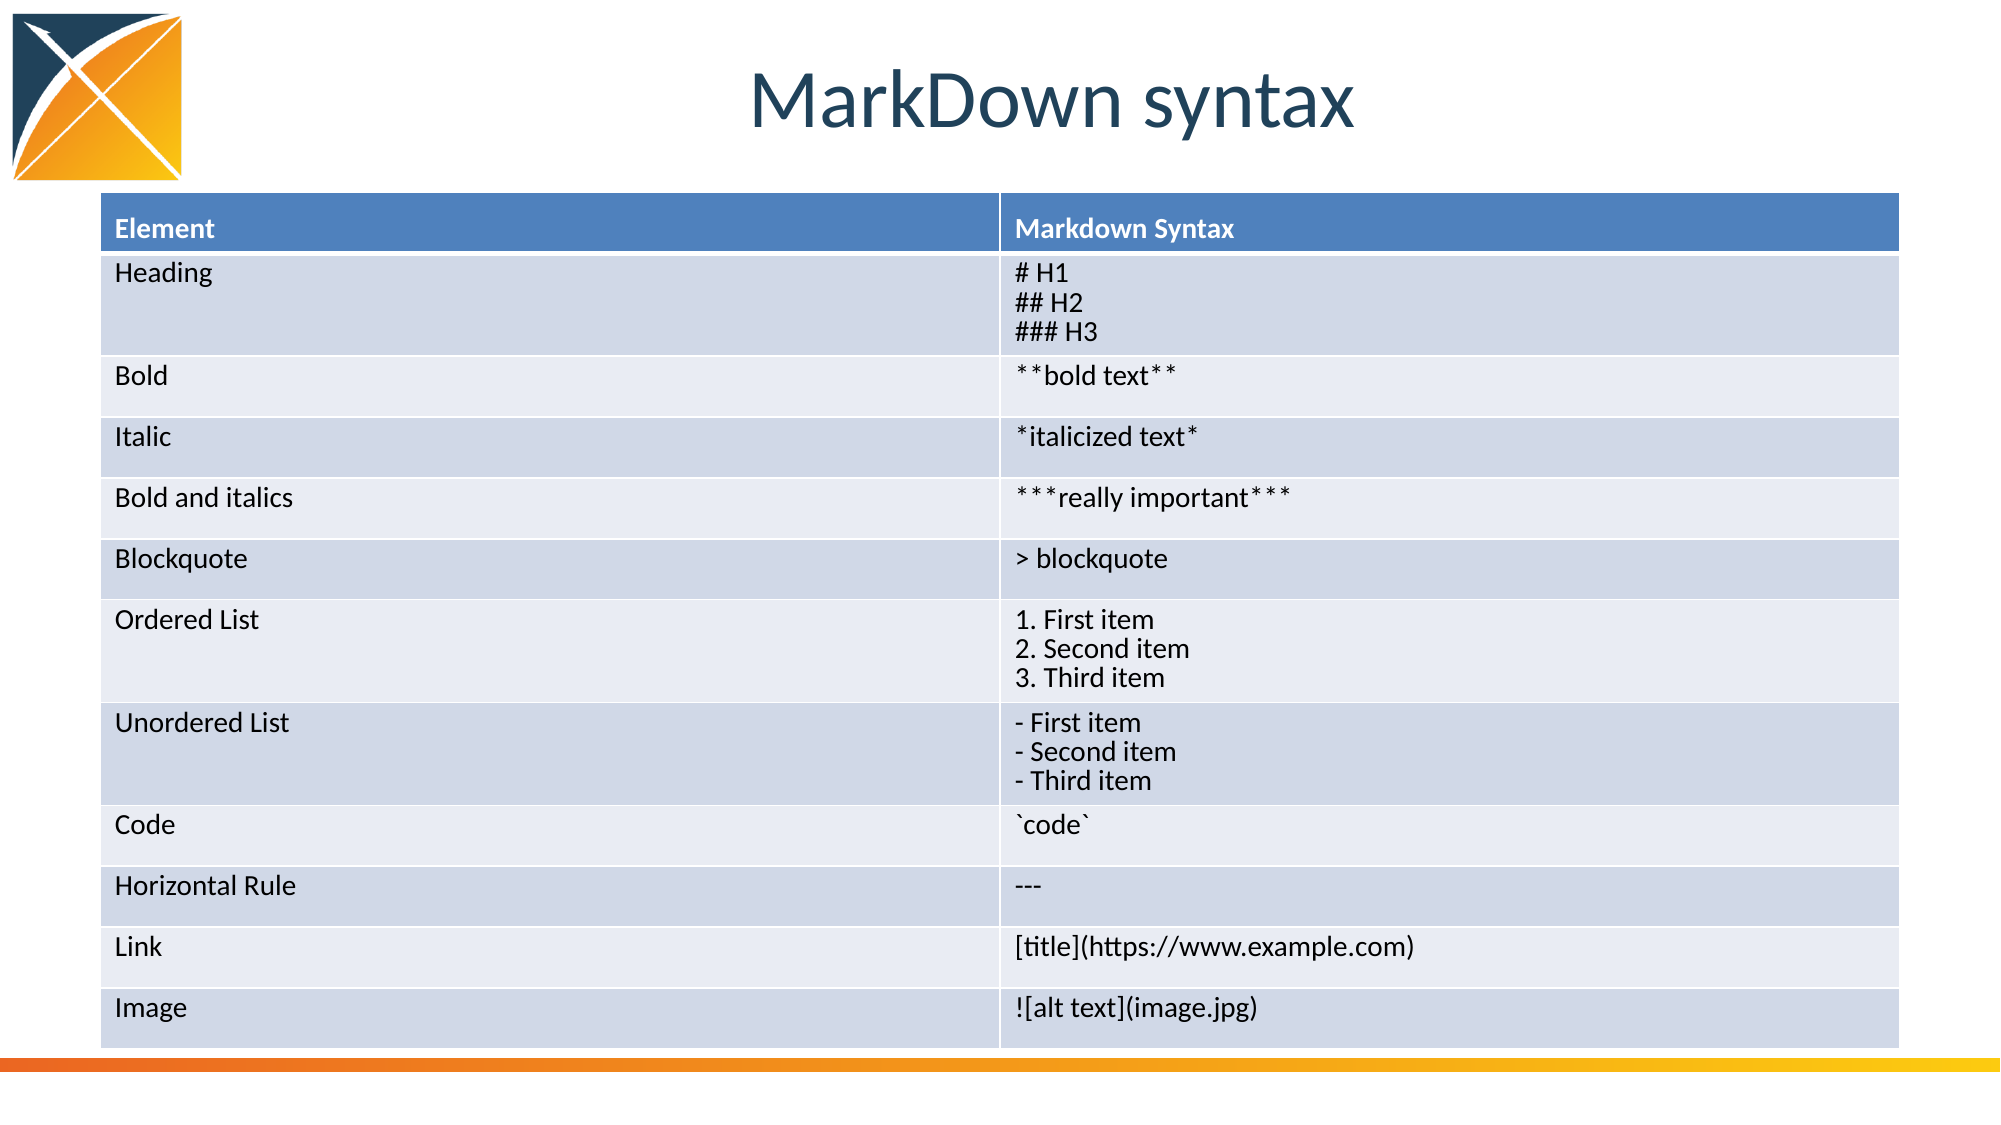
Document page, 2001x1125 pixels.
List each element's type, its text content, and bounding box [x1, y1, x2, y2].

table_cell `code` [1001, 806, 1899, 865]
picture [0, 0, 206, 200]
table_cell - First item - Second item - Third item [1001, 703, 1899, 805]
table_cell [title](https://www.example.com) [1001, 928, 1899, 987]
table_cell Blockquote [101, 540, 999, 599]
table_cell ***really important*** [1001, 479, 1899, 538]
table_cell ![alt text](image.jpg) [1001, 989, 1899, 1048]
table_cell Heading [101, 256, 999, 355]
table_cell > blockquote [1001, 540, 1899, 599]
table_header Element [101, 193, 999, 251]
table_header Markdown Syntax [1001, 193, 1899, 251]
table_cell Ordered List [101, 600, 999, 702]
table_cell Code [101, 806, 999, 865]
table_cell Italic [101, 418, 999, 477]
table_cell *italicized text* [1001, 418, 1899, 477]
table_cell Bold [101, 357, 999, 416]
table_cell 1. First item 2. Second item 3. Third item [1001, 600, 1899, 702]
table_cell Bold and italics [101, 479, 999, 538]
table_cell # H1 ## H2 ### H3 [1001, 256, 1899, 355]
table_cell Link [101, 928, 999, 987]
title MarkDown syntax [205, 24, 1900, 163]
table_cell **bold text** [1001, 357, 1899, 416]
table_cell --- [1001, 867, 1899, 926]
table_cell Image [101, 989, 999, 1048]
table_cell Unordered List [101, 703, 999, 805]
table_cell Horizontal Rule [101, 867, 999, 926]
